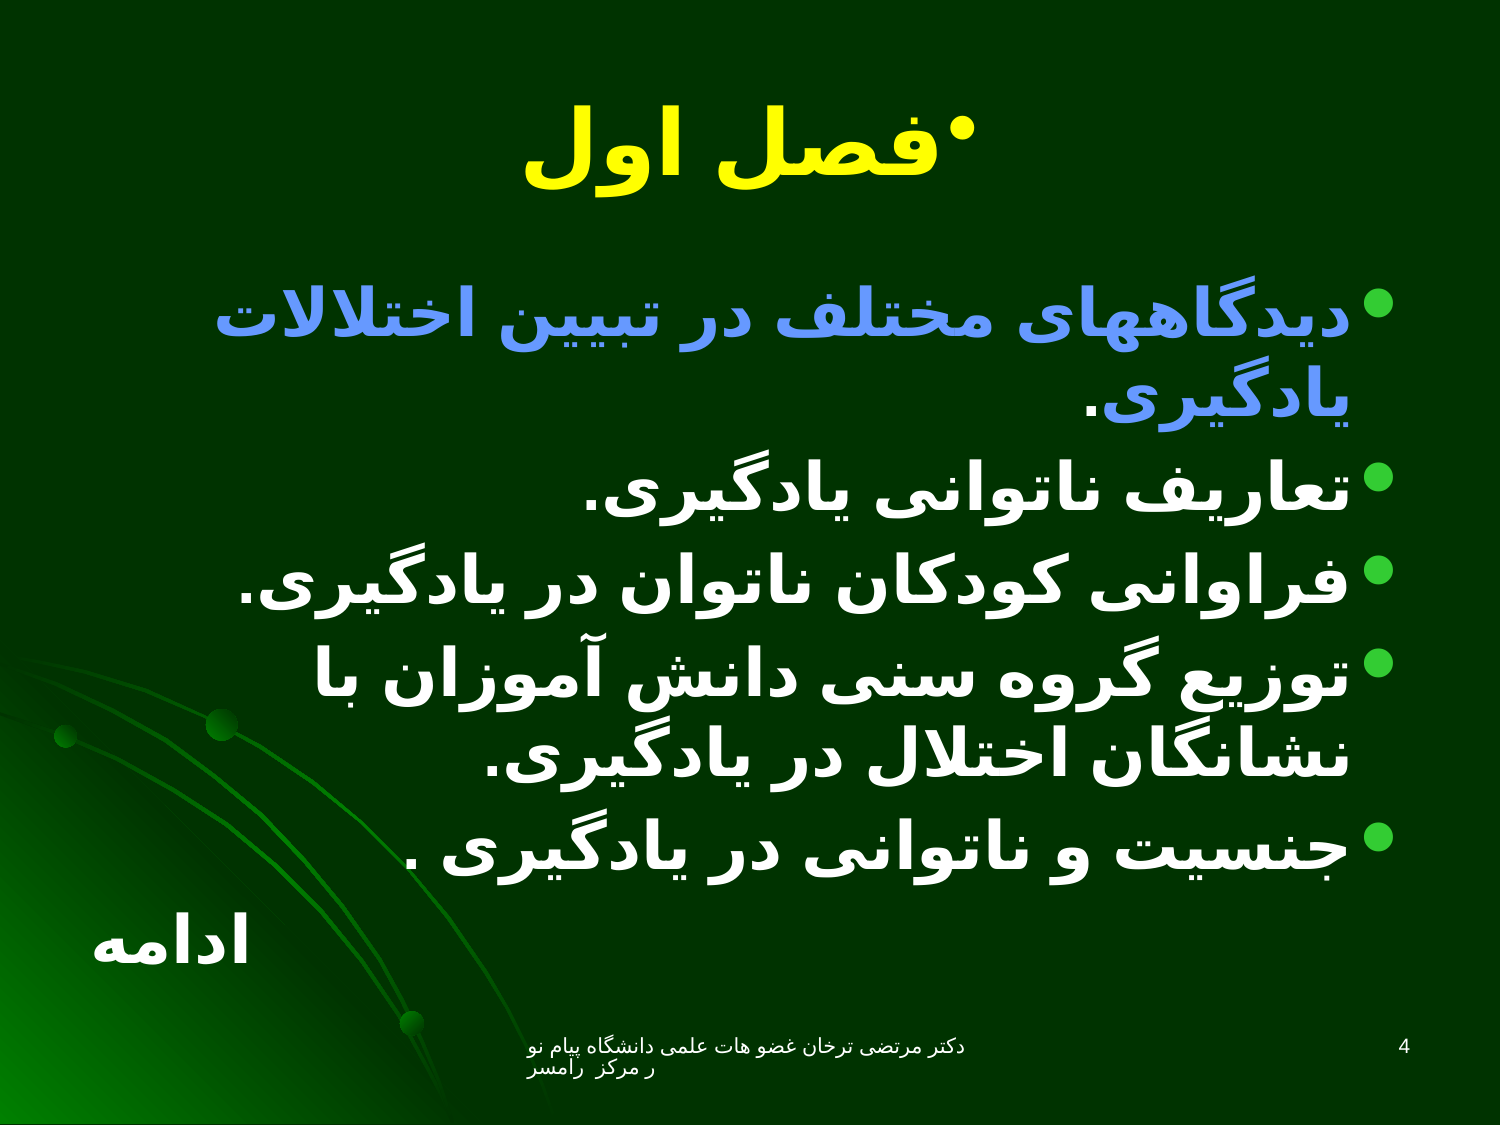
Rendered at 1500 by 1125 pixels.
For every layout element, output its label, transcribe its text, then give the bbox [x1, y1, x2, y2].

list دیدگاههای مختلف در تبیین اختلالات یادگیری. تعاریف ناتوانی یادگیری. فراوانی کودکان ناتوان در یادگیری. توزیع گروه سنی دانش آموزان با نشانگان اختلال در یادگیری. جنسیت و ناتوانی در یادگیری . ادامه [74, 262, 1426, 1006]
footer دکتر مرتضی ترخان غضو هات علمی دانشگاه پیام نور مرکز رامسر [512, 1024, 988, 1101]
title فصل اول [74, 45, 1426, 233]
slide_number 4 [1074, 1024, 1426, 1101]
